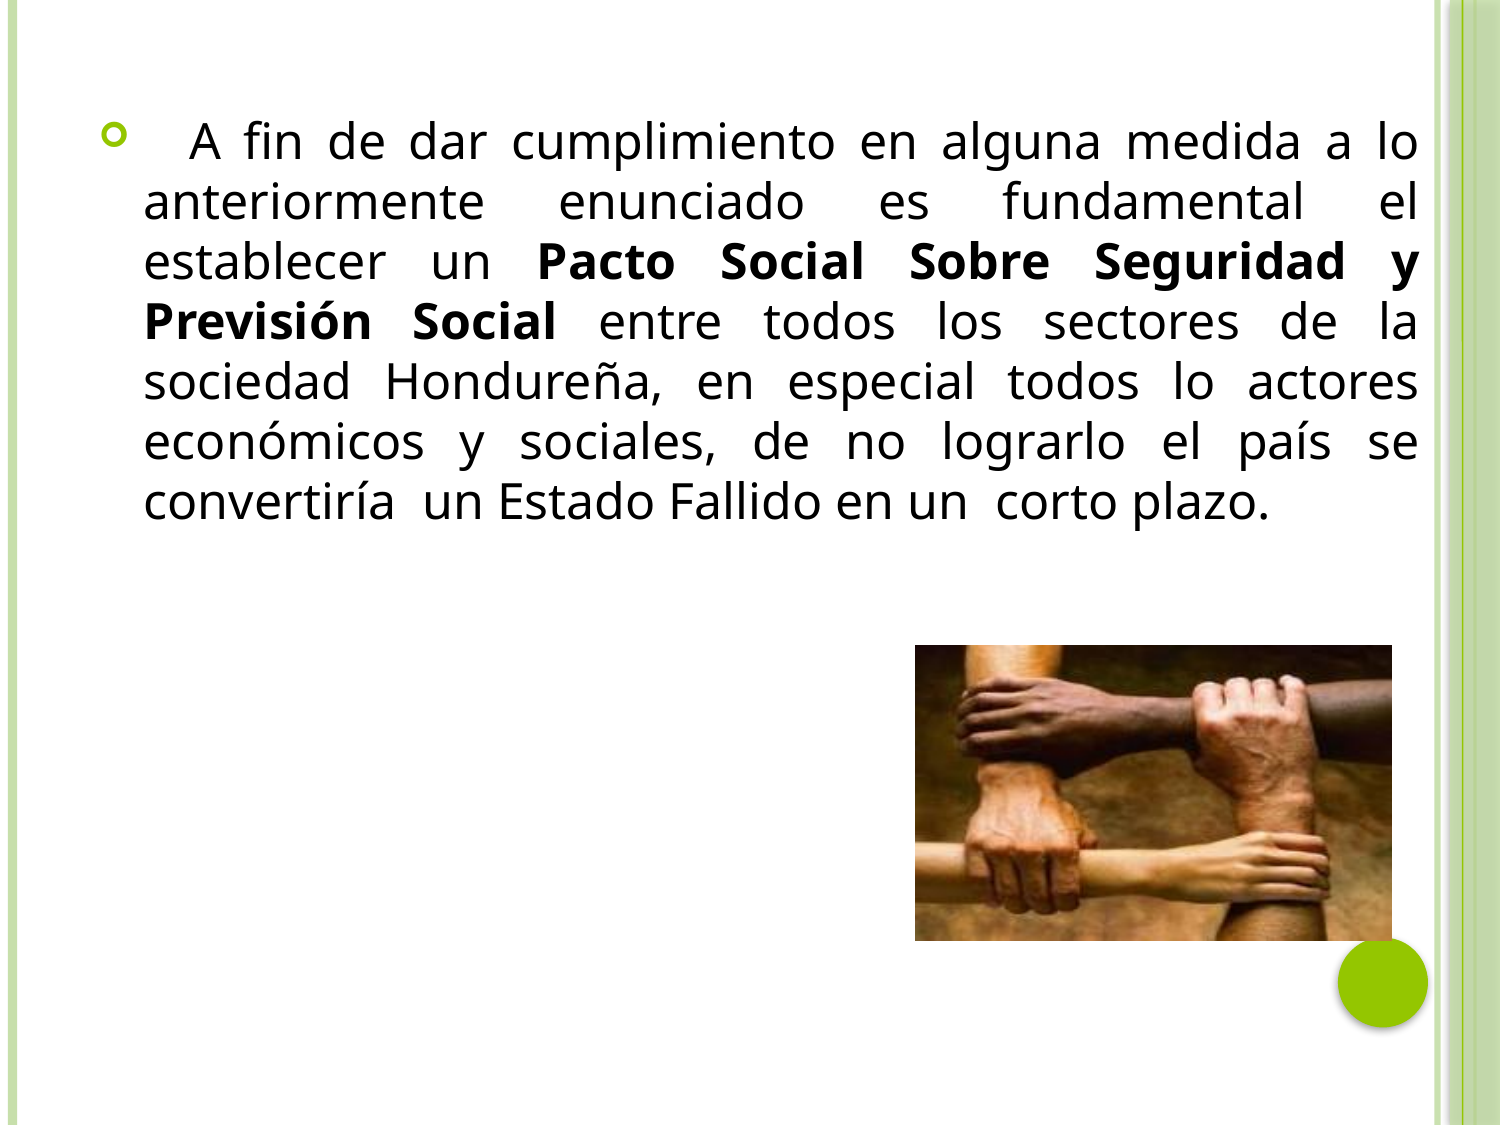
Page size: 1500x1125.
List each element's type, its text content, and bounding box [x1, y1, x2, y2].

picture [914, 644, 1393, 941]
list A fin de dar cumplimiento en alguna medida a lo anteriormente enunciado es fundamental el establecer un Pacto Social Sobre Seguridad y Previsión Social entre todos los sectores de la sociedad Hondureña, en especial todos lo actores económicos y sociales, de no lograrlo el país se convertiría un Estado Fallido en un corto plazo. [76, 101, 1436, 976]
